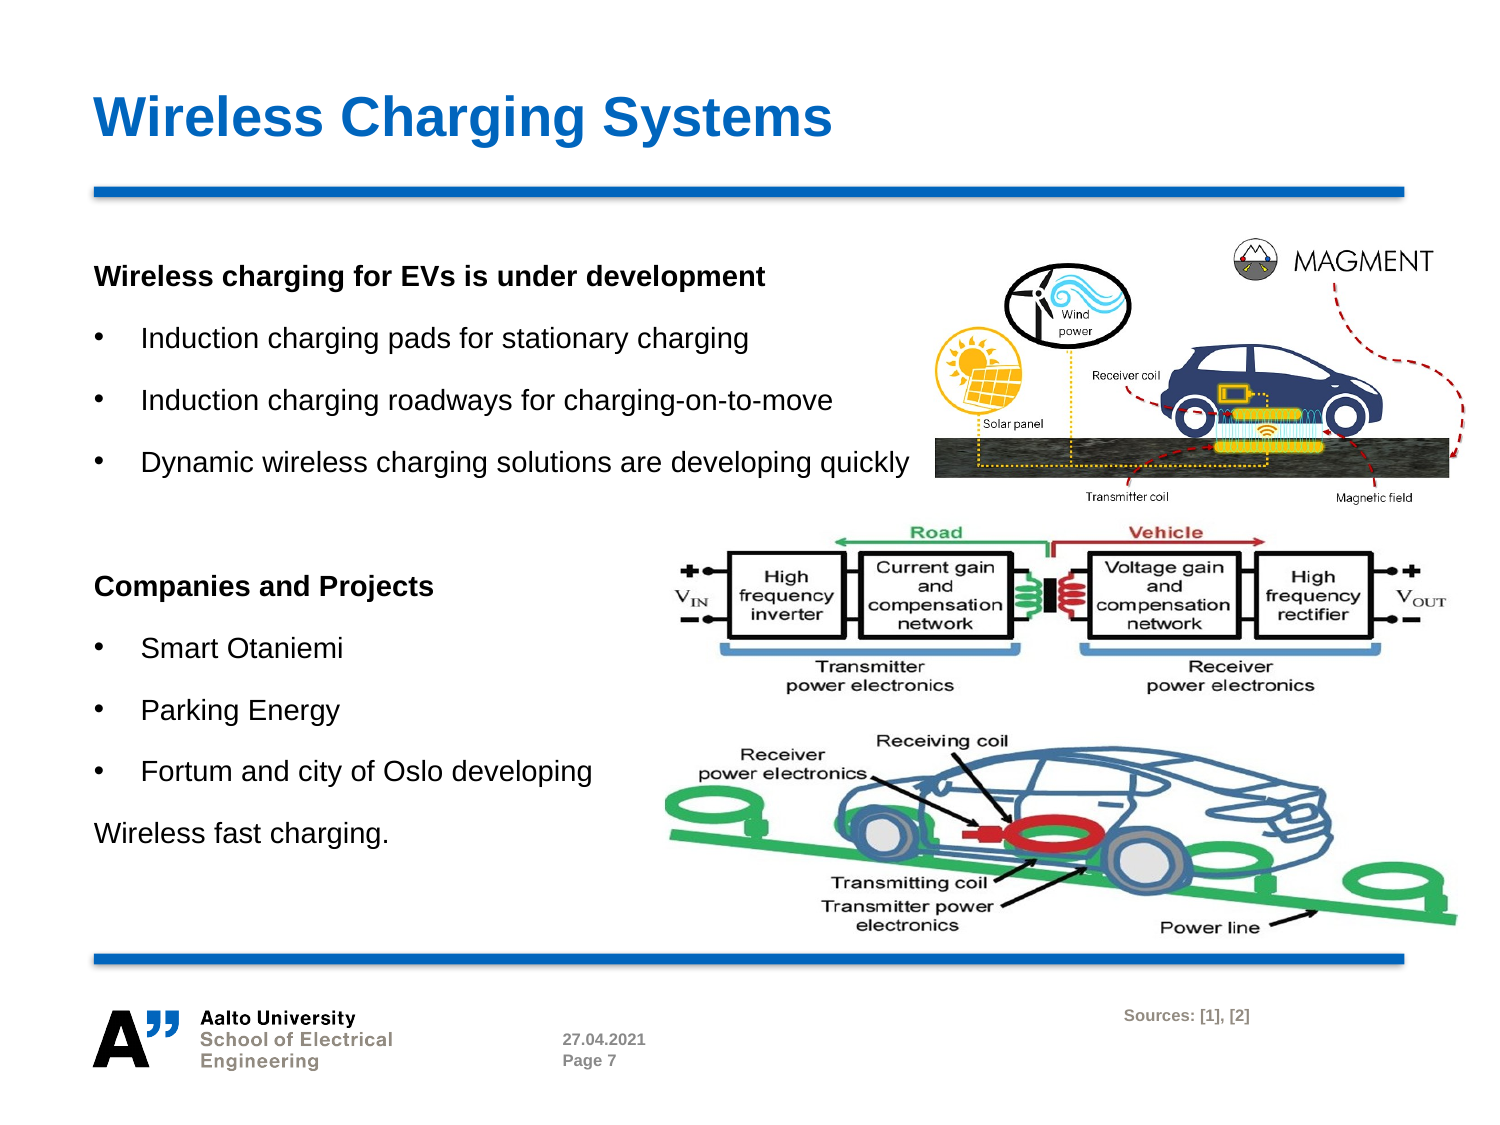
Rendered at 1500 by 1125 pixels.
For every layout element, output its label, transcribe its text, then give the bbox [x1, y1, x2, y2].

slide_number Page 7 [562, 1050, 816, 1071]
picture [35, 953, 449, 1125]
title Wireless Charging Systems [93, 80, 1369, 228]
text_box Wireless charging for EVs is under development Induction charging pads for stationary charging Induction charging roadways for charging-on-to-move Dynamic wireless charging solutions are developing quickly Companies and Projects Smart Otaniemi Parking Energy Fortum and city of Oslo developing Wireless fast charging. [93, 236, 909, 947]
list Sources: [1], [2] [1123, 1008, 1404, 1071]
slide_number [562, 1029, 816, 1050]
picture [647, 227, 1487, 942]
